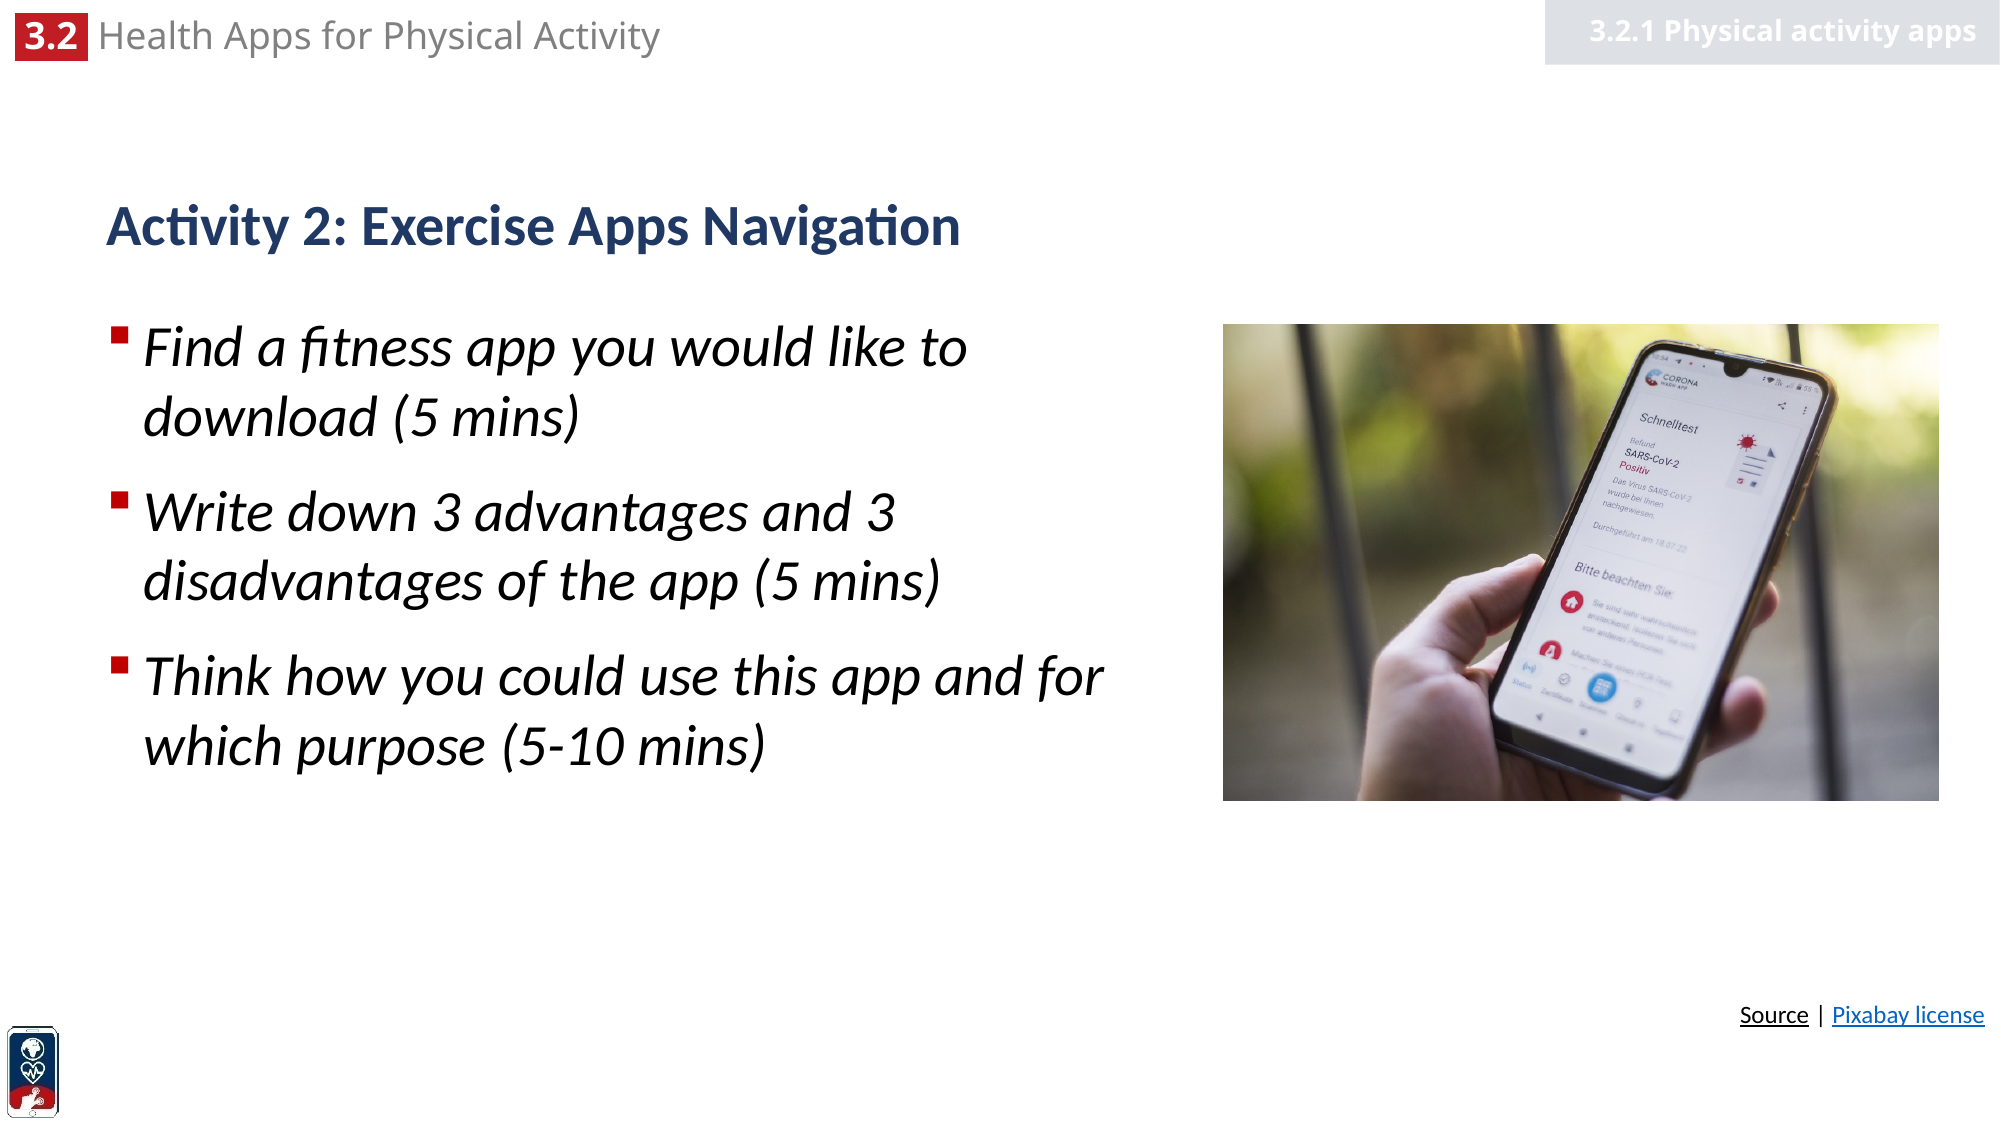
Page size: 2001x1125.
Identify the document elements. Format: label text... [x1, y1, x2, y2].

title Activity 2: Exercise Apps Navigation [91, 177, 1906, 277]
list Find a fitness app you would like to download (5 mins) Write down 3 advantages and 3 disadvantages of the app (5 mins) Think how you could use this app and for which purpose (5-10 mins) [91, 300, 1121, 1037]
text_box 3.2.1 Physical activity apps [1545, 0, 2000, 65]
picture [7, 1026, 59, 1118]
text_box Source | Pixabay license [1604, 991, 2000, 1036]
picture [1223, 324, 1939, 801]
